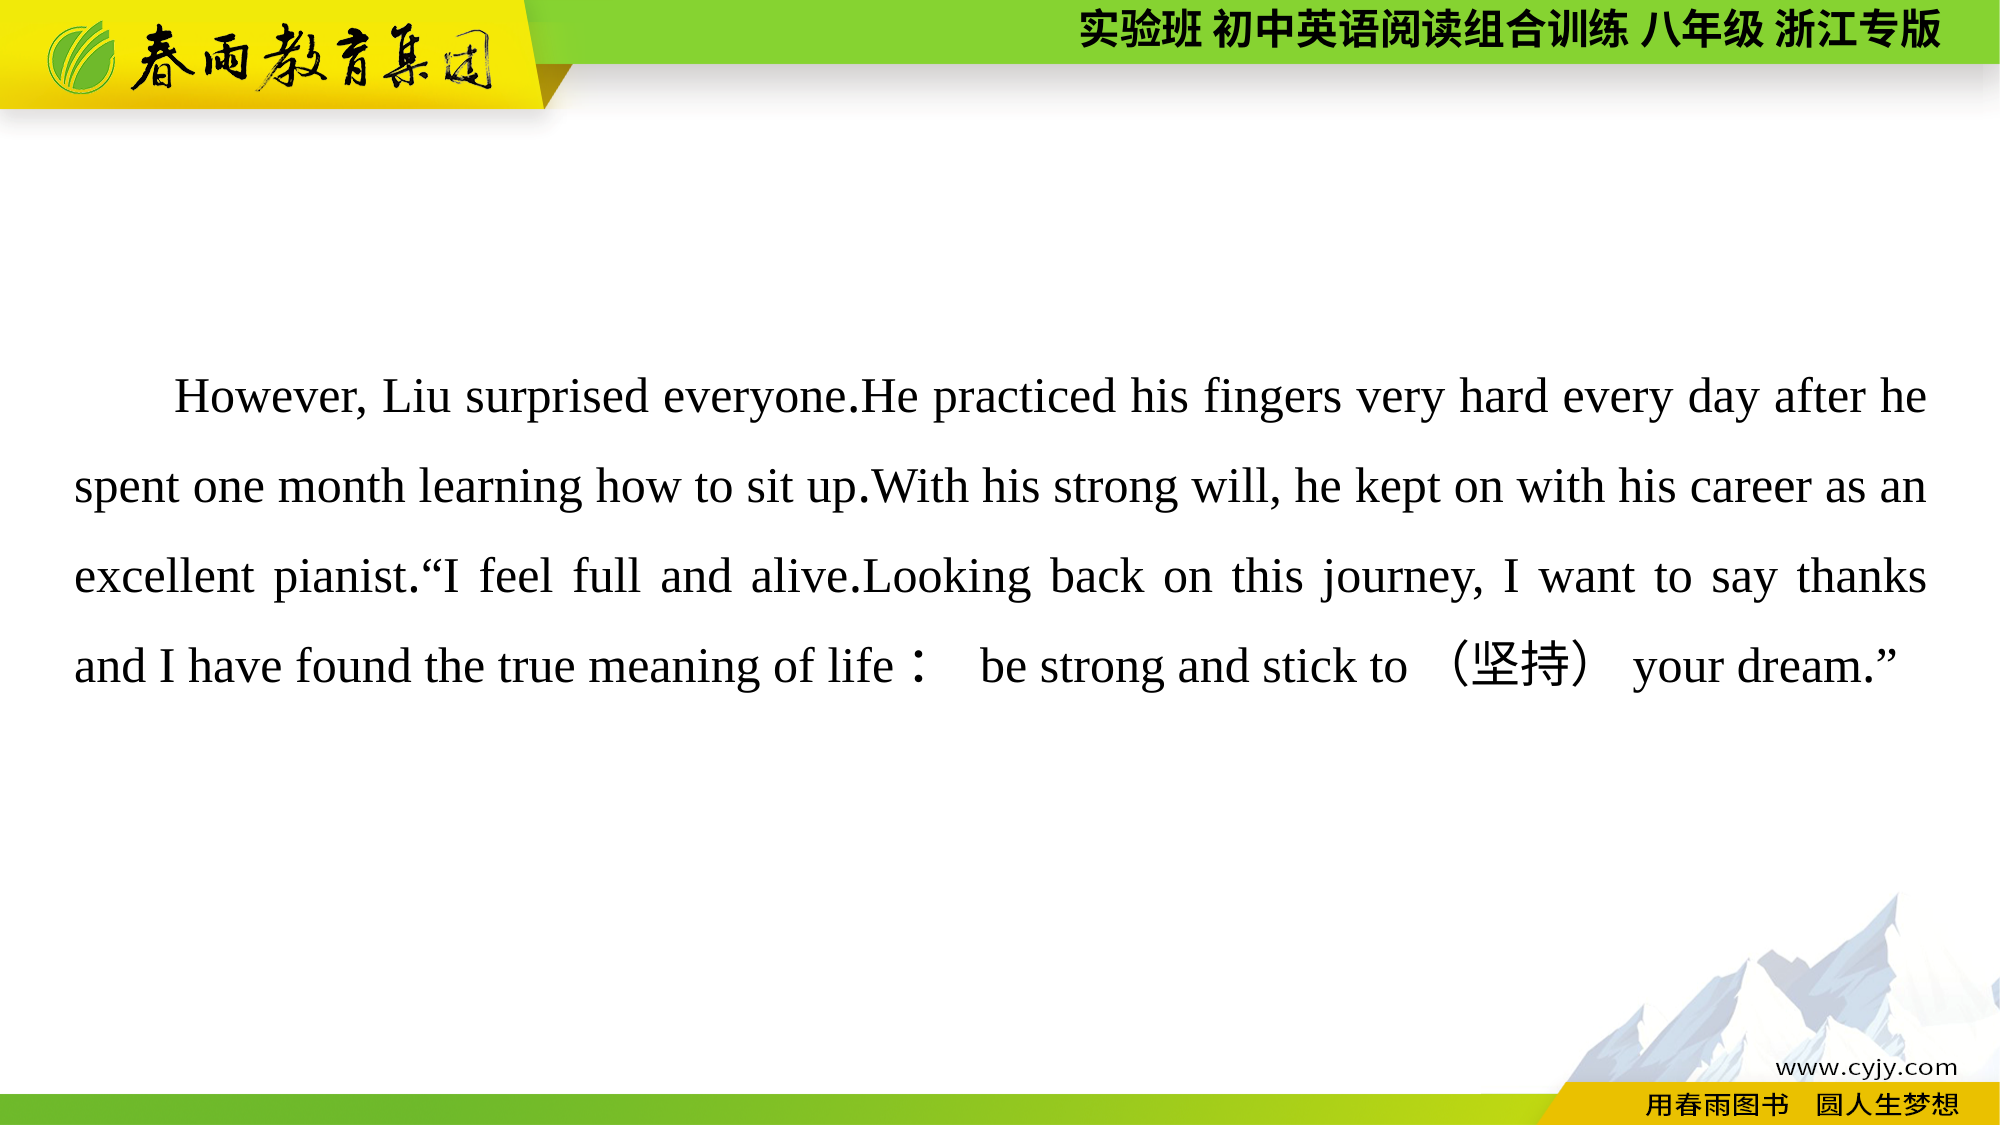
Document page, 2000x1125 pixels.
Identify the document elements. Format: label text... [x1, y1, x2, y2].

picture [0, 0, 2000, 1125]
list However, Liu surprised everyone.He practiced his fingers very hard every day after he spent one month learning how to sit up.With his strong will, he kept on with his career as an excellent pianist.“I feel full and alive.Looking back on this journey, I want to say thanks and I have found the true meaning of life： be strong and stick to（坚持）your dream.” [59, 325, 1944, 693]
